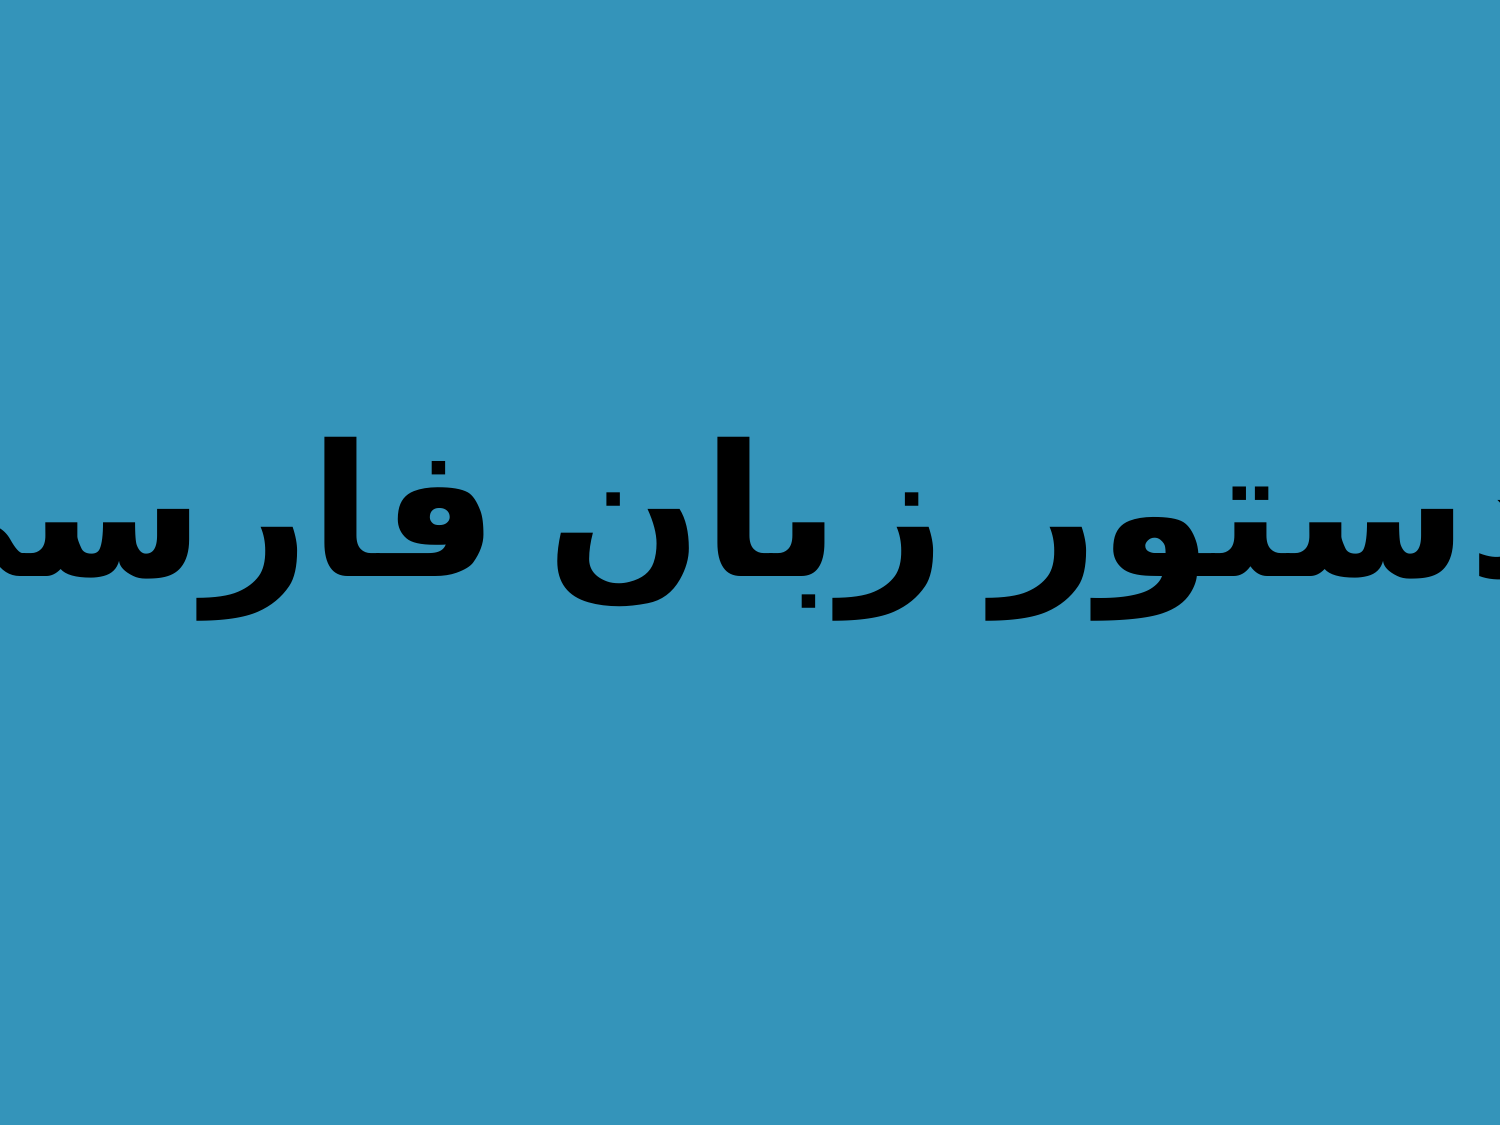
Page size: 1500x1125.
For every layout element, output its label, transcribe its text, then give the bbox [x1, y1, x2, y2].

text_box دستور زبان فارسی [0, 385, 1500, 621]
